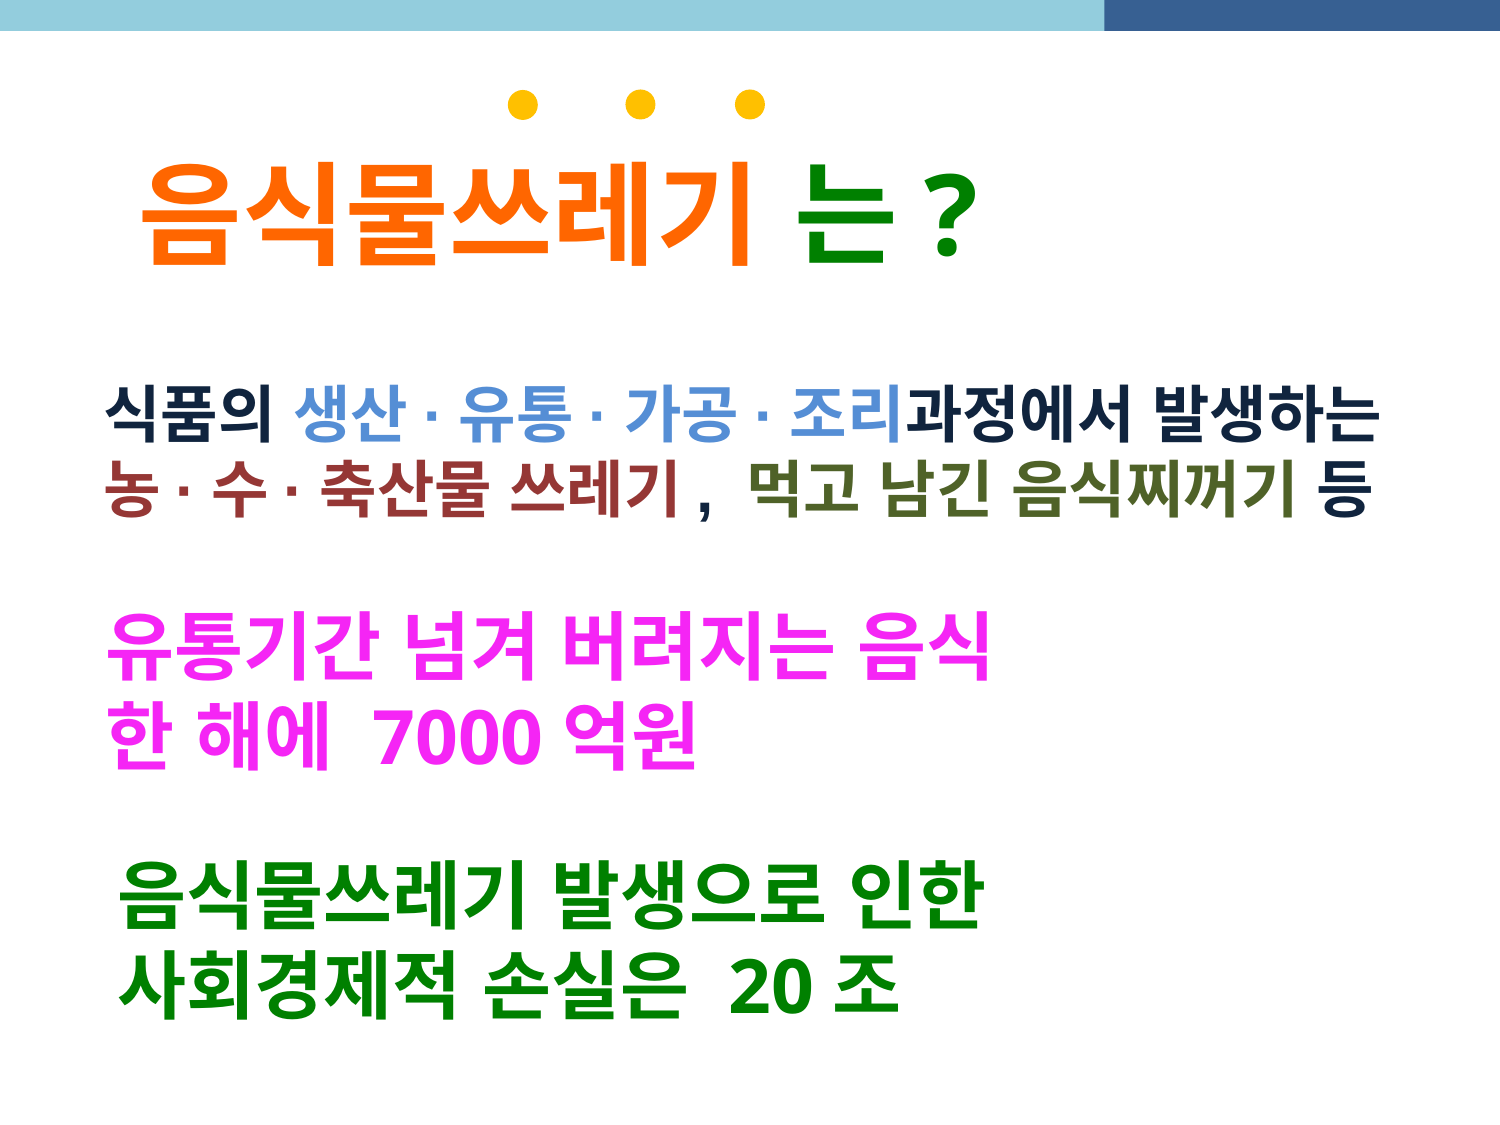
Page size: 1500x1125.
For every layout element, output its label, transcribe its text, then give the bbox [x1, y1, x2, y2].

text_box 음식물쓰레기 [123, 136, 775, 286]
text_box [732, 87, 768, 122]
text_box [505, 87, 540, 123]
text_box [623, 87, 658, 122]
text_box [1102, 0, 1500, 33]
text_box 음식물쓰레기 발생으로 인한 사회경제적 손실은 20조 [102, 840, 1497, 1036]
text_box 는? [779, 135, 1004, 286]
text_box [0, 0, 1102, 33]
text_box 유통기간 넘겨 버려지는 음식 한 해에 7000억원 [90, 592, 1319, 788]
text_box 식품의 생산·유통·가공·조리과정에서 발생하는 농·수·축산물 쓰레기, 먹고 남긴 음식찌꺼기 등 [88, 367, 1471, 533]
